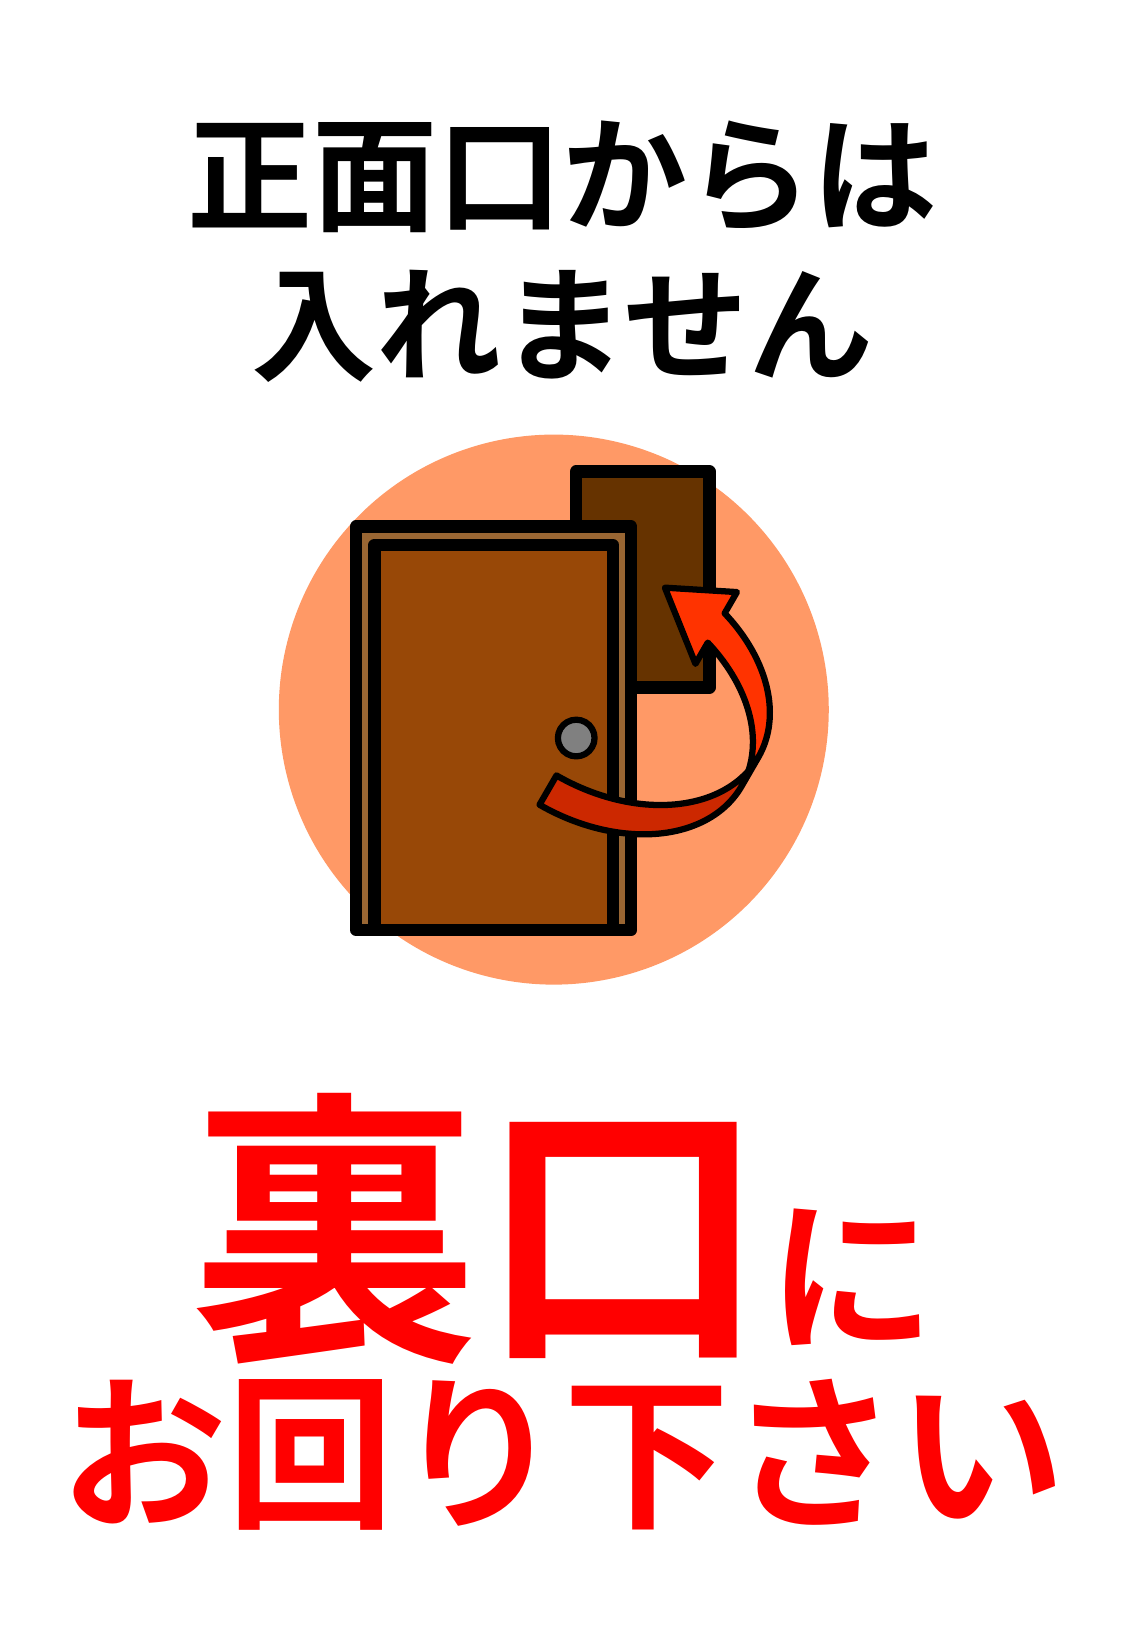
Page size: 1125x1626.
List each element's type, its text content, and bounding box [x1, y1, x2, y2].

text_box 裏口に [1, 1043, 1125, 1340]
text_box 正面口からは 入れません [0, 88, 1125, 404]
text_box お回り下さい [1, 1340, 1125, 1556]
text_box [278, 434, 829, 985]
